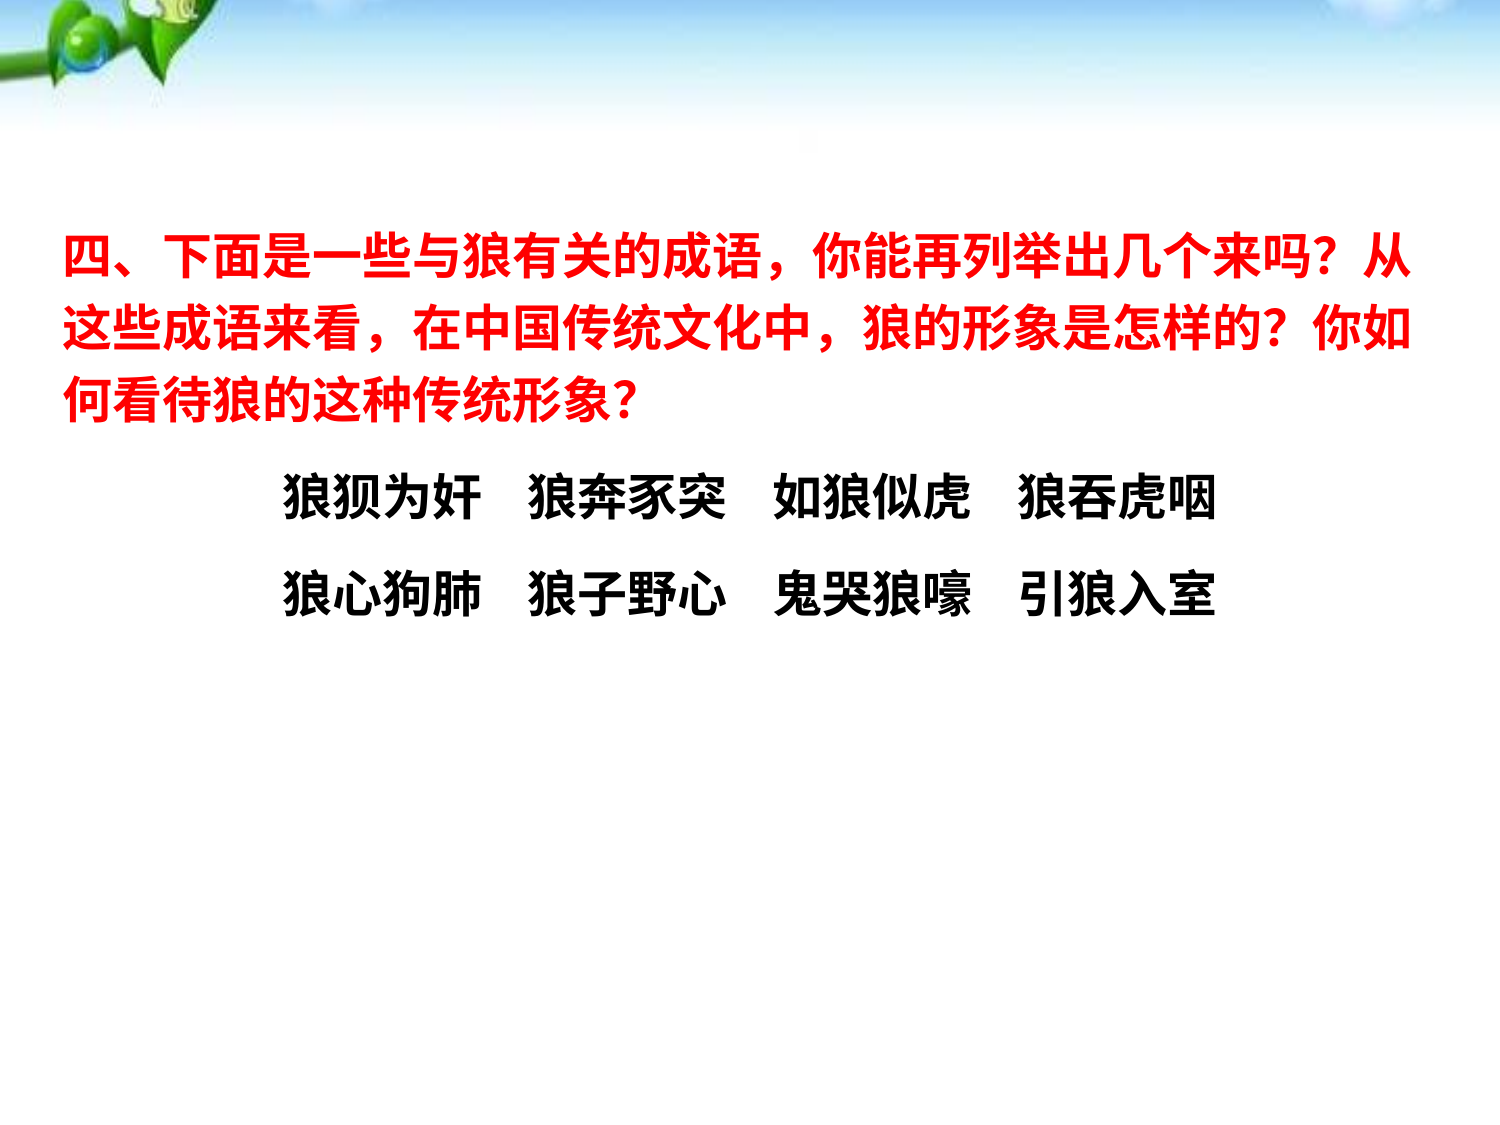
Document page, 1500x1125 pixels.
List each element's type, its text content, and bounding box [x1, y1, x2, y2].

text_box 四、下面是一些与狼有关的成语，你能再列举出几个来吗？从这些成语来看，在中国传统文化中，狼的形象是怎样的？你如何看待狼的这种传统形象？ 狼狈为奸 狼奔豕突 如狼似虎 狼吞虎咽 狼心狗肺 狼子野心 鬼哭狼嚎 引狼入室 [47, 204, 1453, 630]
picture [0, 0, 1500, 1125]
